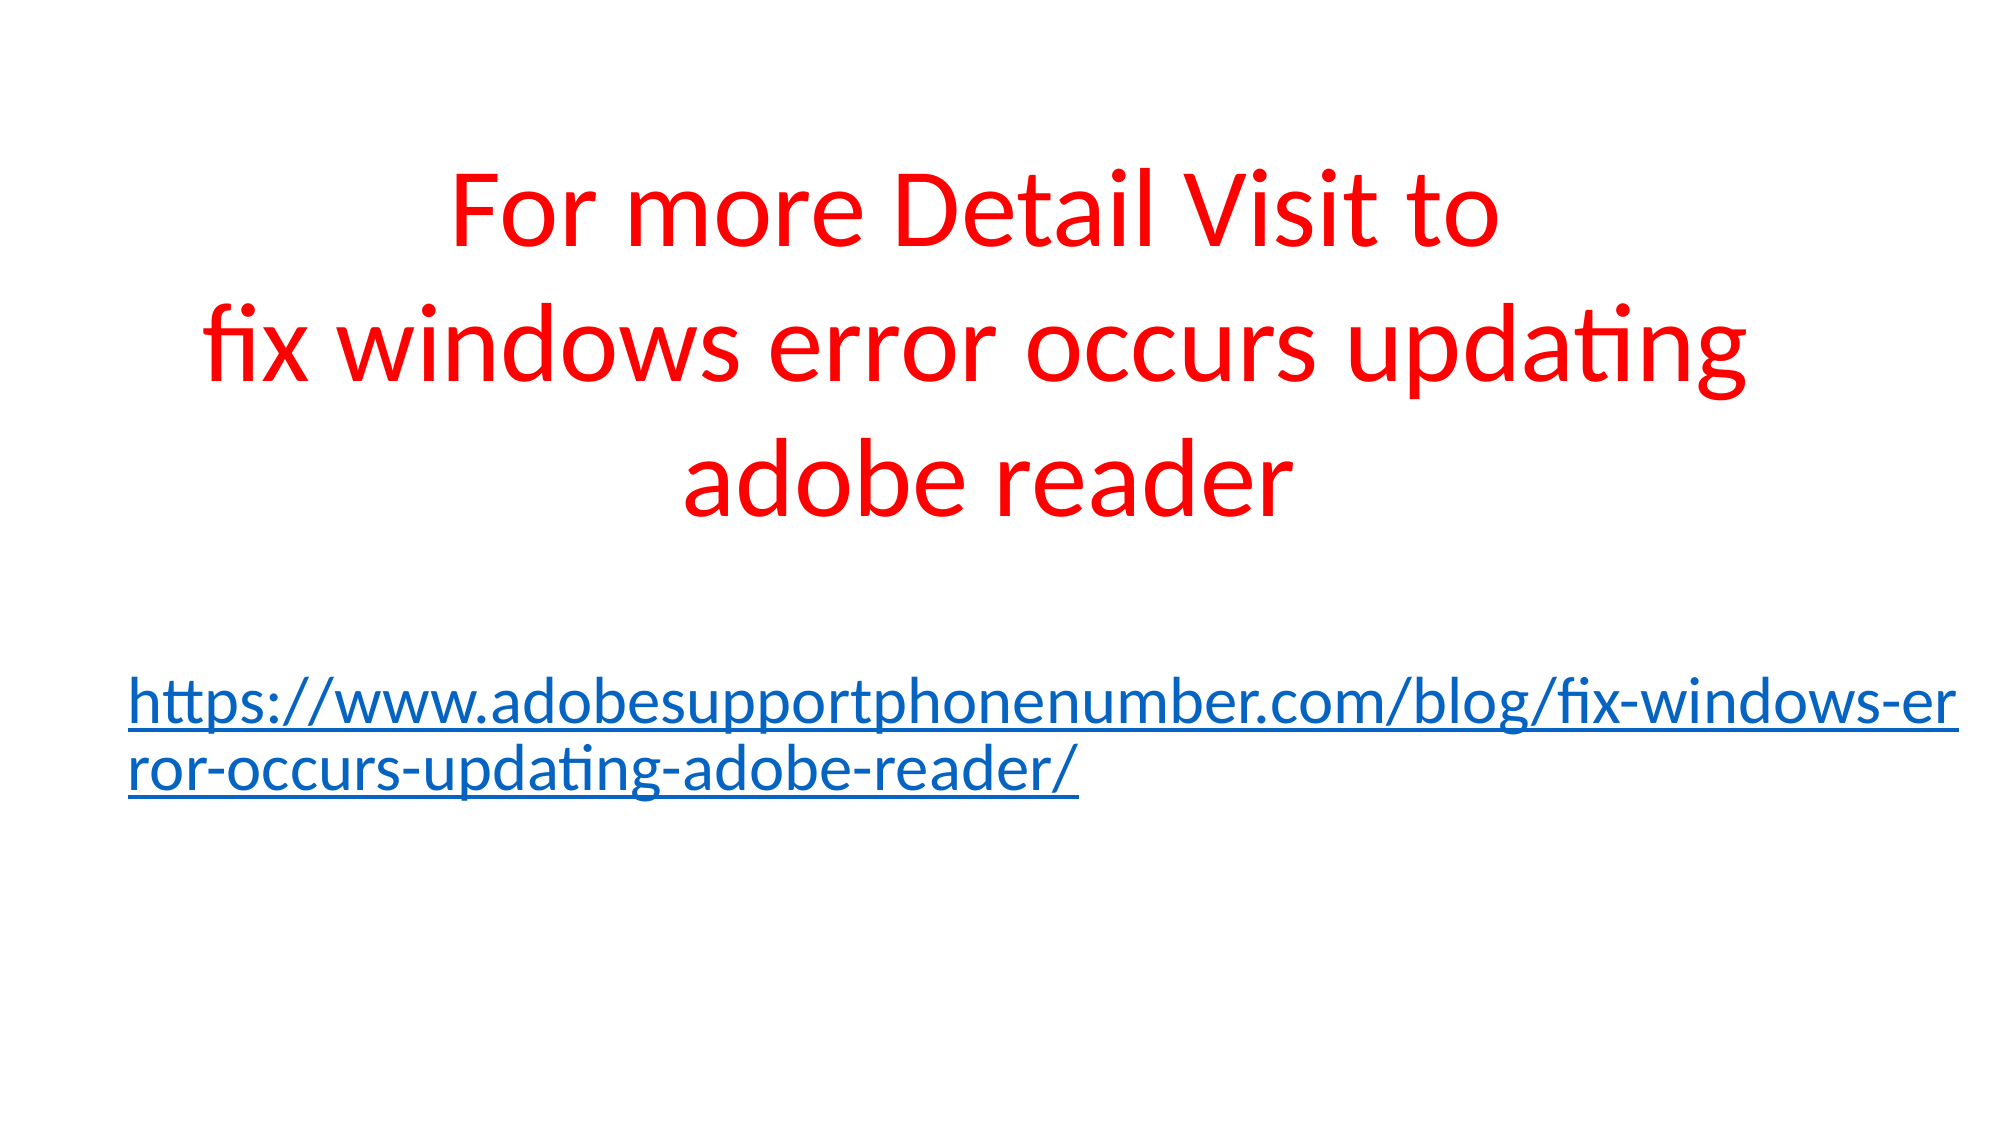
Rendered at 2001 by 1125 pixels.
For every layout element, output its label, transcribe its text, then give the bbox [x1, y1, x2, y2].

text_box https://www.adobesupportphonenumber.com/blog/fix-windows-error-occurs-updating-adobe-reader/ [112, 649, 1978, 745]
text_box For more Detail Visit to fix windows error occurs updating adobe reader [187, 126, 1791, 649]
